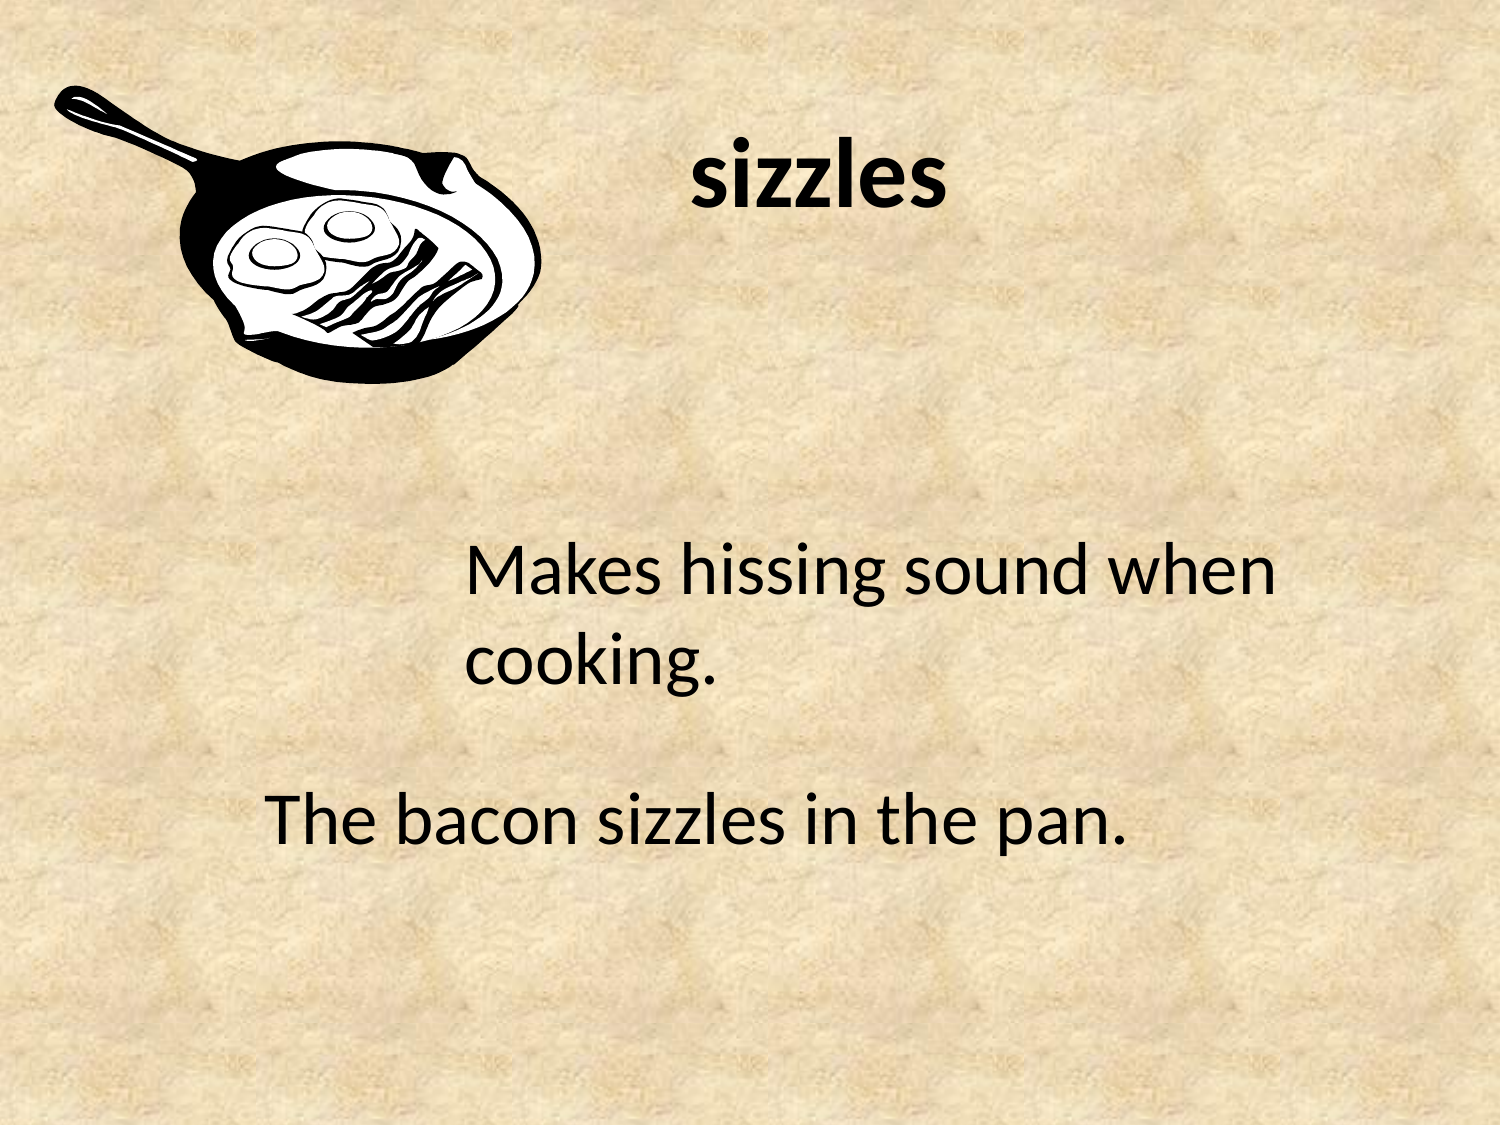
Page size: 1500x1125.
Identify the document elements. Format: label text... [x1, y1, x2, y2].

text_box Makes hissing sound when cooking. [450, 512, 1400, 708]
picture [0, 0, 1500, 1125]
text_box The bacon sizzles in the pan. [249, 762, 1300, 868]
text_box sizzles [674, 99, 1425, 235]
